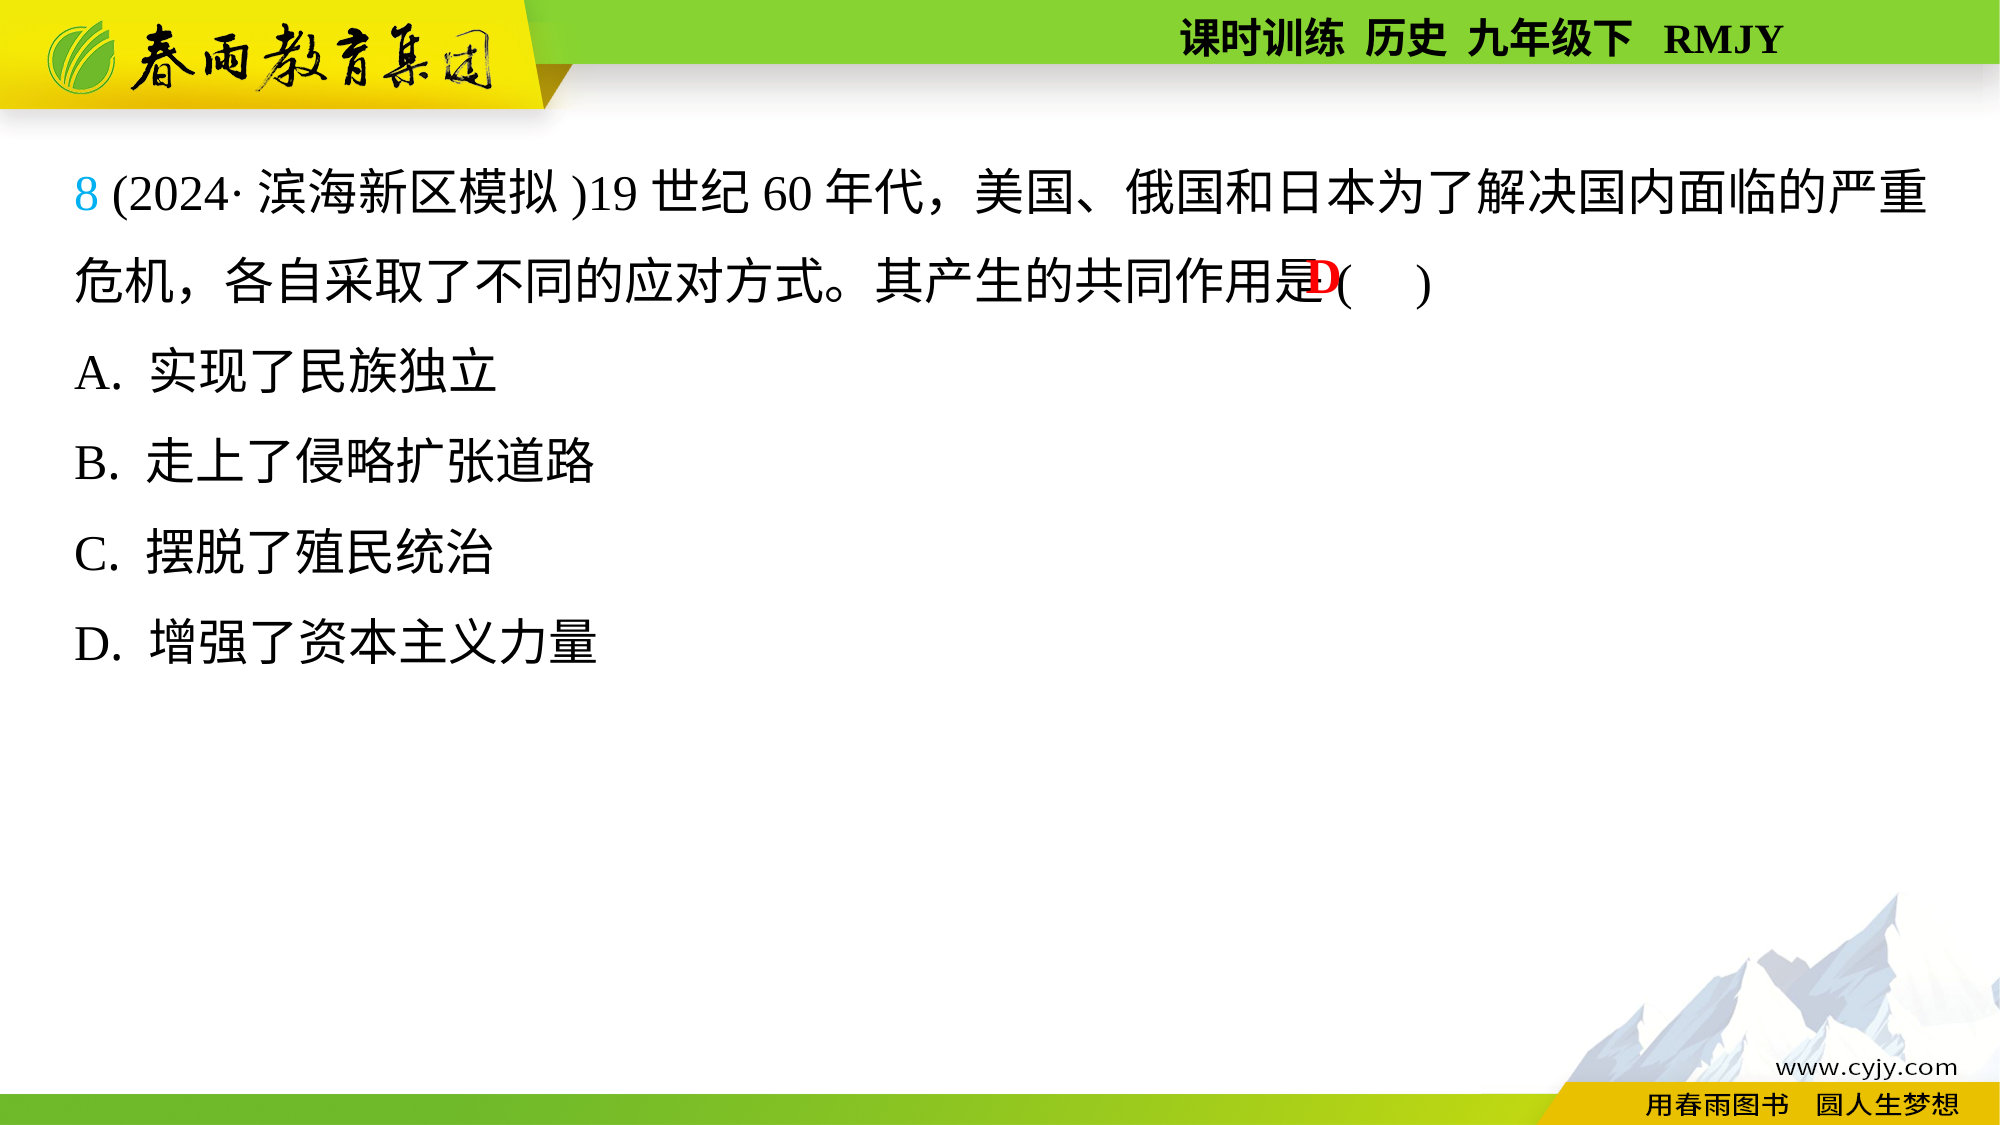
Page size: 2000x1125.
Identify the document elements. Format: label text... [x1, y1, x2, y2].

picture [0, 0, 2000, 1125]
text_box D [1290, 235, 1357, 311]
list 8 (2024·滨海新区模拟)19世纪60年代，美国、俄国和日本为了解决国内面临的严重危机，各自采取了不同的应对方式。其产生的共同作用是( ) A. 实现了民族独立 B. 走上了侵略扩张道路 C. 摆脱了殖民统治 D. 增强了资本主义力量 [59, 122, 1944, 672]
